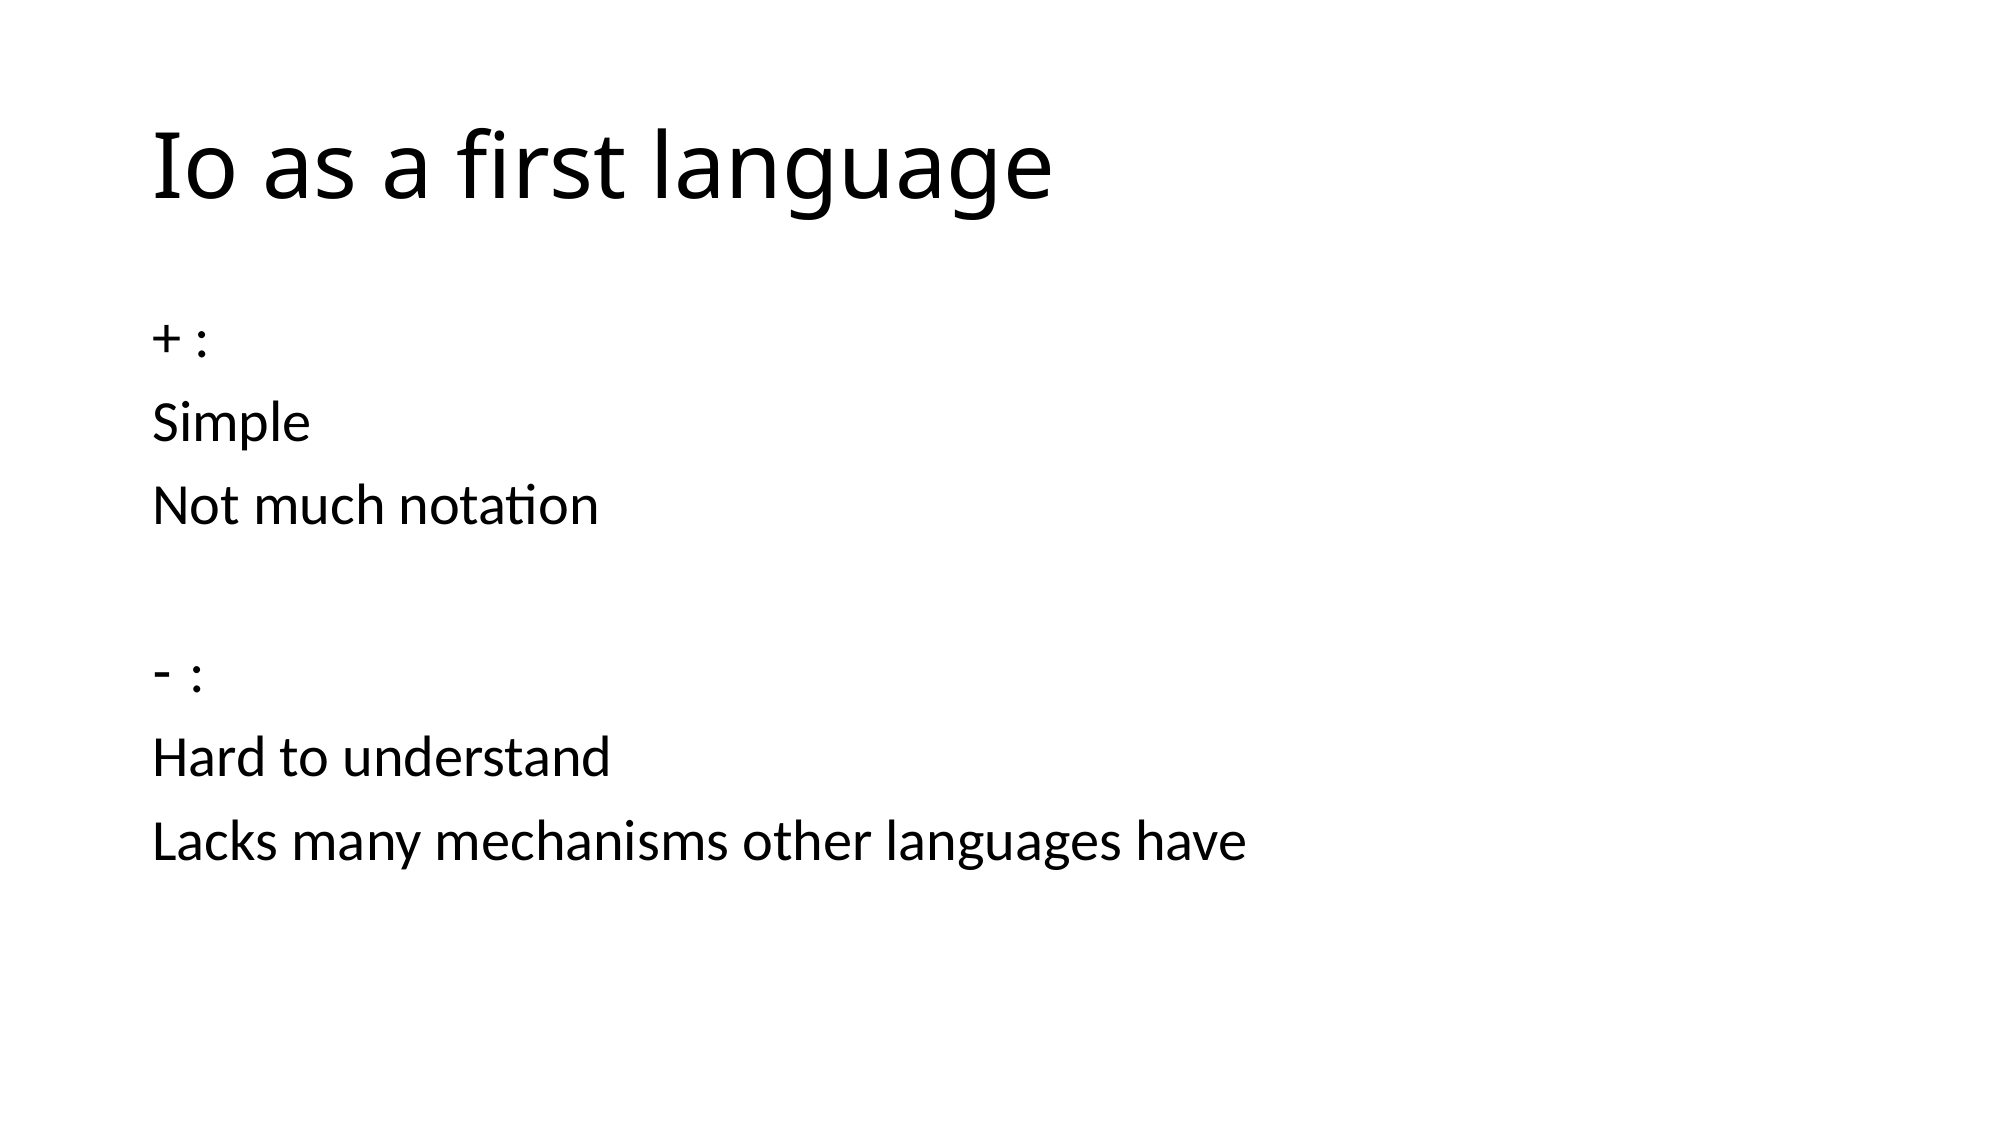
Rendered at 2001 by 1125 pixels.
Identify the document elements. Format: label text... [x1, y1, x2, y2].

title Io as a first language [137, 59, 1863, 278]
list + : Simple Not much notation : Hard to understand Lacks many mechanisms other languages have [137, 299, 1863, 1014]
